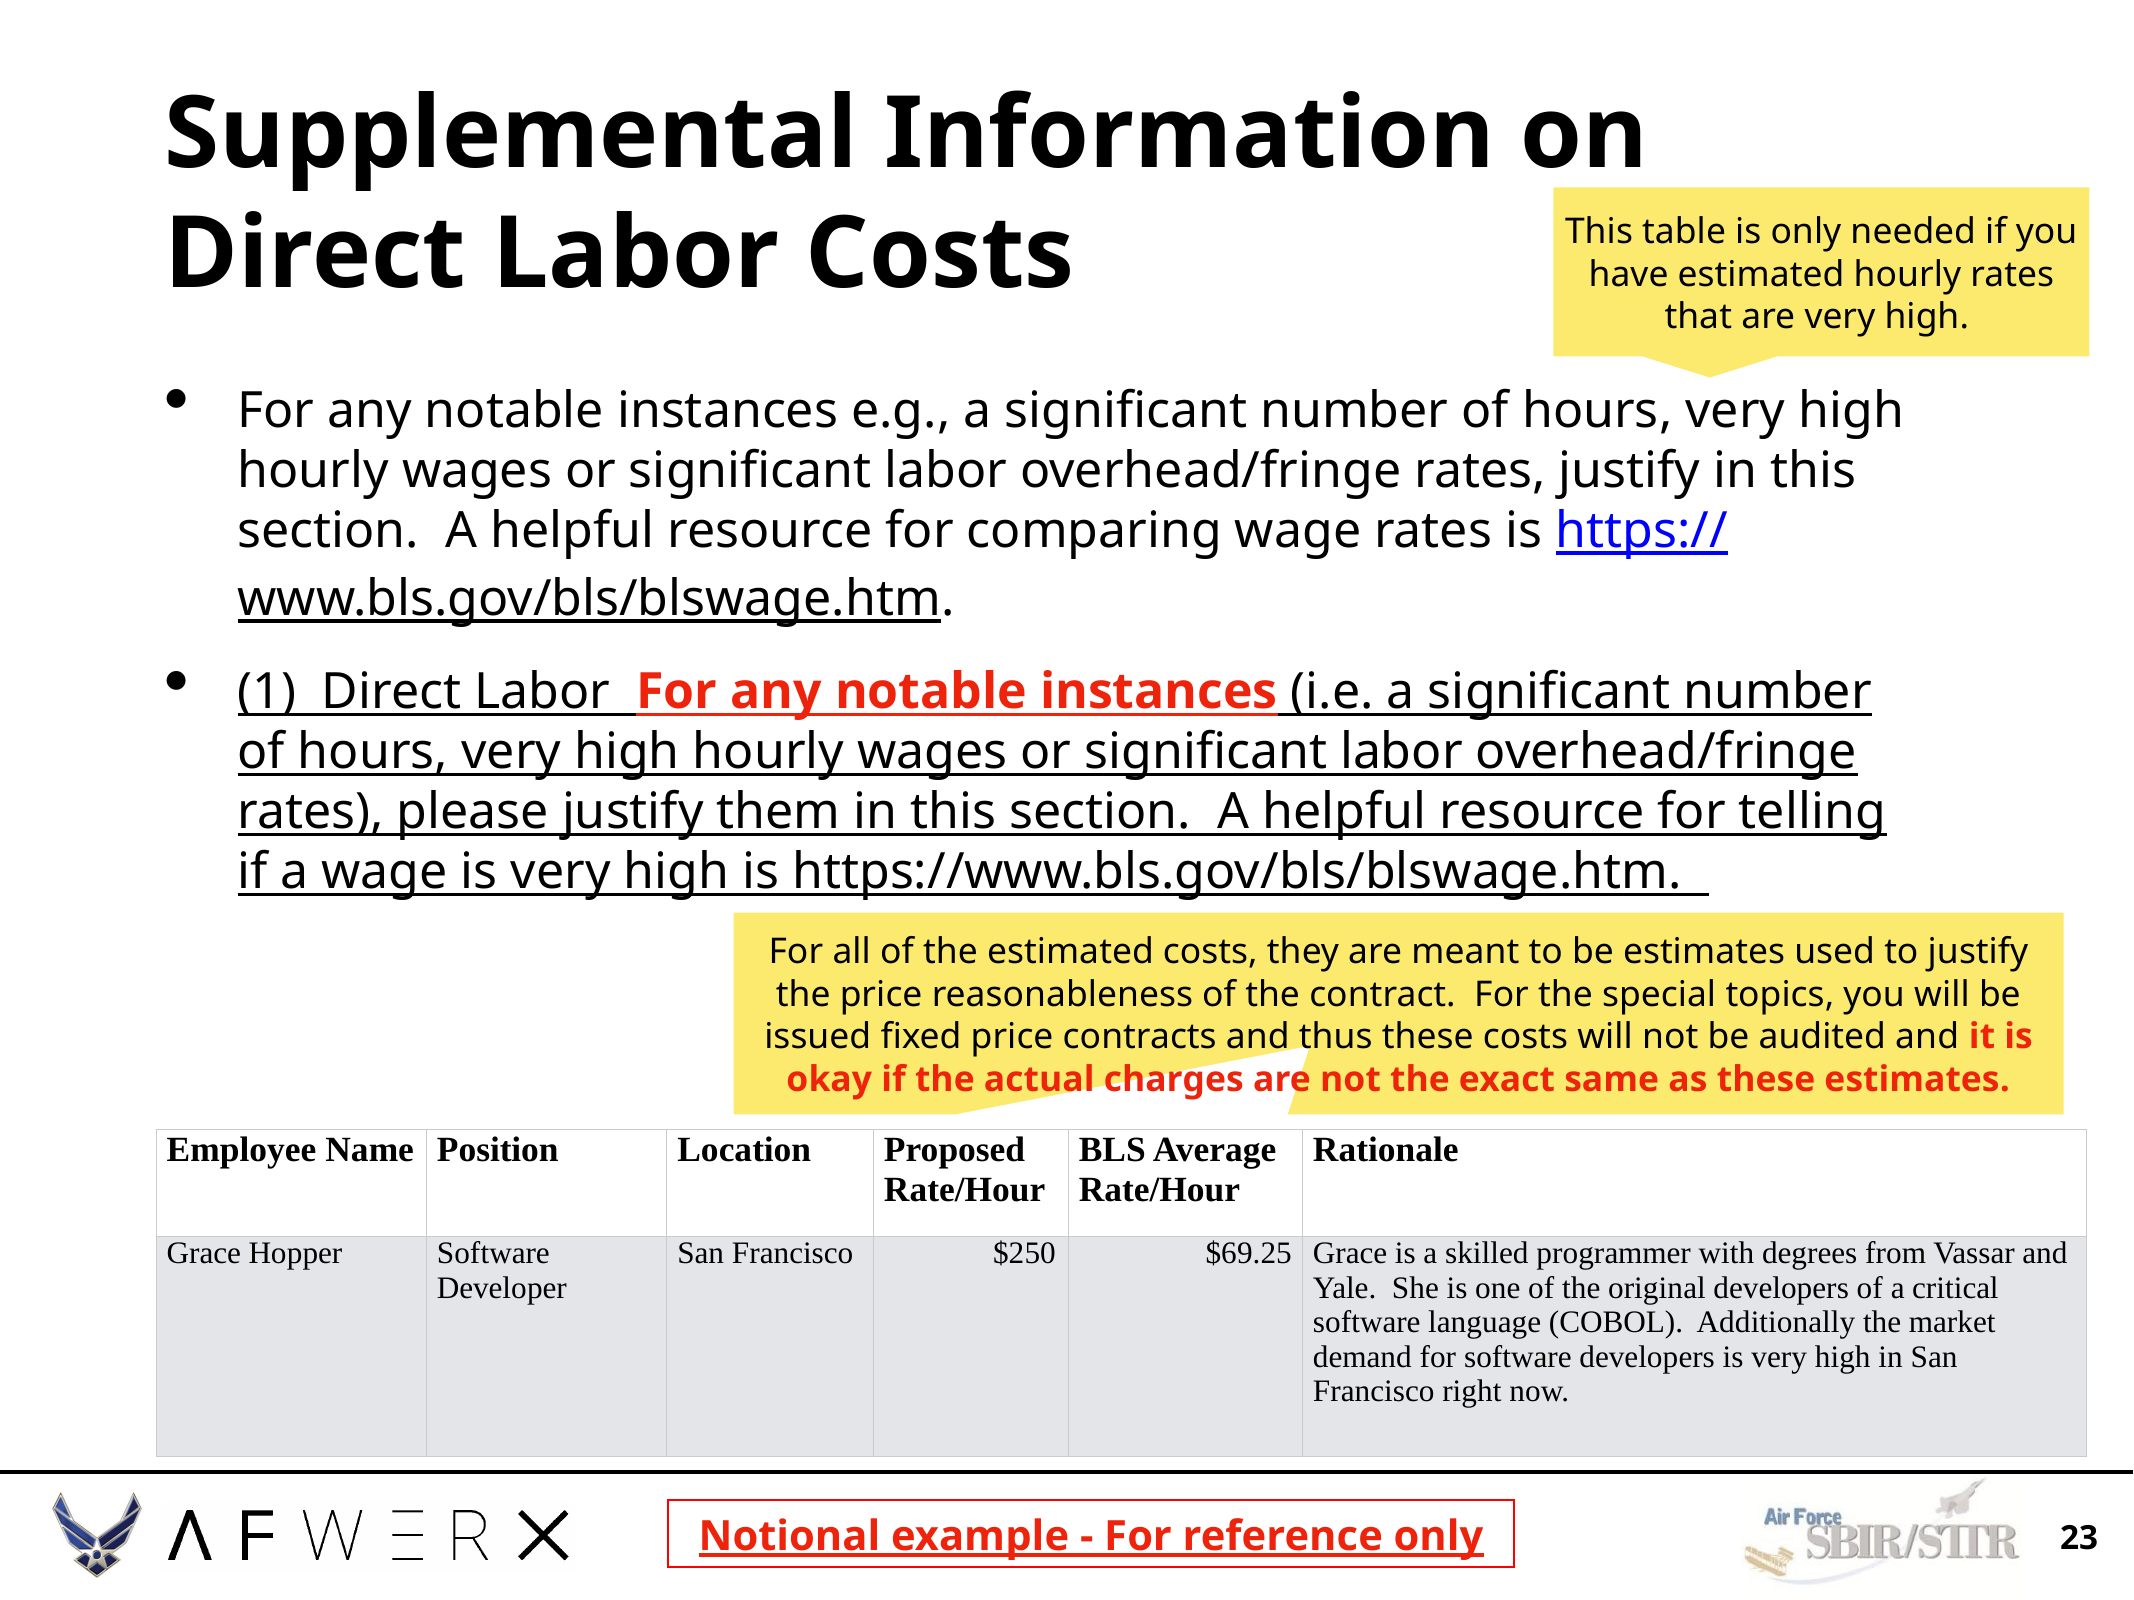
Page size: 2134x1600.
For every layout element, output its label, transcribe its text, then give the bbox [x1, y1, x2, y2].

list For any notable instances e.g., a significant number of hours, very high hourly wages or significant labor overhead/fringe rates, justify in this section. A helpful resource for comparing wage rates is https://www.bls.gov/bls/blswage.htm. (1) Direct Labor For any notable instances (i.e. a significant number of hours, very high hourly wages or significant labor overhead/fringe rates), please justify them in this section. A helpful resource for telling if a wage is very high is https://www.bls.gov/bls/blswage.htm. [155, 368, 1978, 1129]
table_cell Grace Hopper [157, 1237, 426, 1456]
table_header Rationale [1303, 1130, 2086, 1236]
table_header BLS Average Rate/Hour [1069, 1130, 1302, 1236]
table_header Location [667, 1130, 873, 1236]
table_cell San Francisco [667, 1237, 873, 1456]
table_cell $69.25 [1069, 1237, 1302, 1456]
table_header Position [427, 1130, 666, 1236]
text_box Most Phase I companies do have these costs. Provide estimates and top-level details of your estimated travel costs. (The actual values are likely to be different than these estimates, and that is okay.) [1741, 1474, 2024, 1600]
text_box For all of the estimated costs, they are meant to be estimates used to justify the price reasonableness of the contract. For the special topics, you will be issued fixed price contracts and thus these costs will not be audited and it is okay if the actual charges are not the exact same as these estimates. [733, 912, 2064, 1115]
table_header Proposed Rate/Hour [874, 1130, 1068, 1236]
title Supplemental Information on Direct Labor Costs [155, 41, 1978, 334]
table_cell Software Developer [427, 1237, 666, 1456]
text_box This table is only needed if you have estimated hourly rates that are very high. [1553, 187, 2090, 378]
picture [43, 1483, 151, 1587]
table_header Employee Name [157, 1130, 426, 1236]
table_cell Grace is a skilled programmer with degrees from Vassar and Yale. She is one of the original developers of a critical software language (COBOL). Additionally the market demand for software developers is very high in San Francisco right now. [1303, 1237, 2086, 1456]
table_cell $250 [874, 1237, 1068, 1456]
